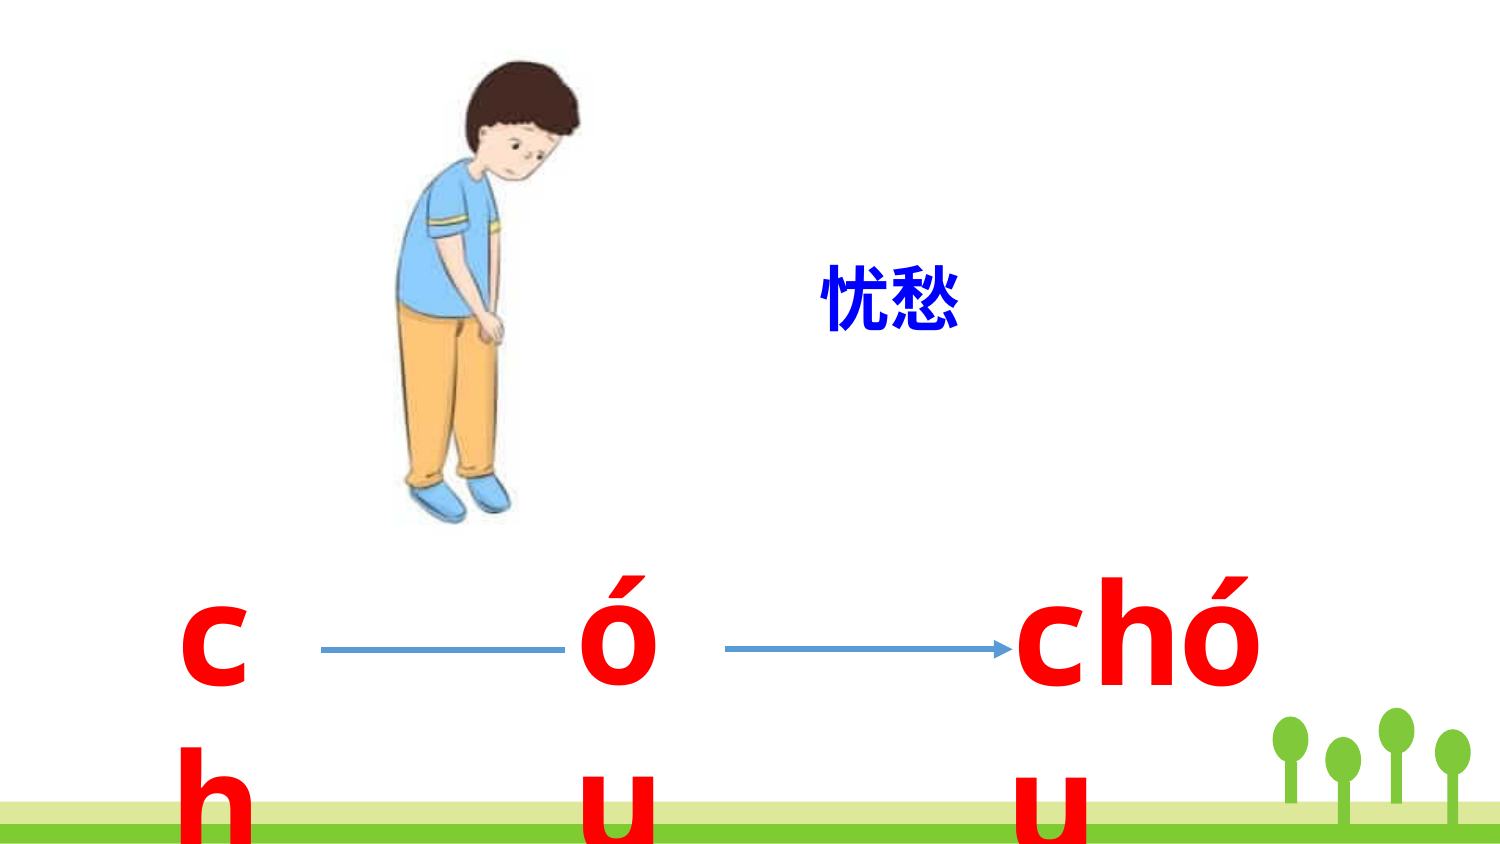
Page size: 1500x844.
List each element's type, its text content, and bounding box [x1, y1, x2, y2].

text_box ch [162, 538, 346, 707]
text_box óu [564, 537, 750, 707]
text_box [0, 707, 1500, 844]
text_box 忧愁 [808, 248, 998, 345]
text_box chóu [997, 538, 1323, 707]
picture [293, 50, 637, 534]
